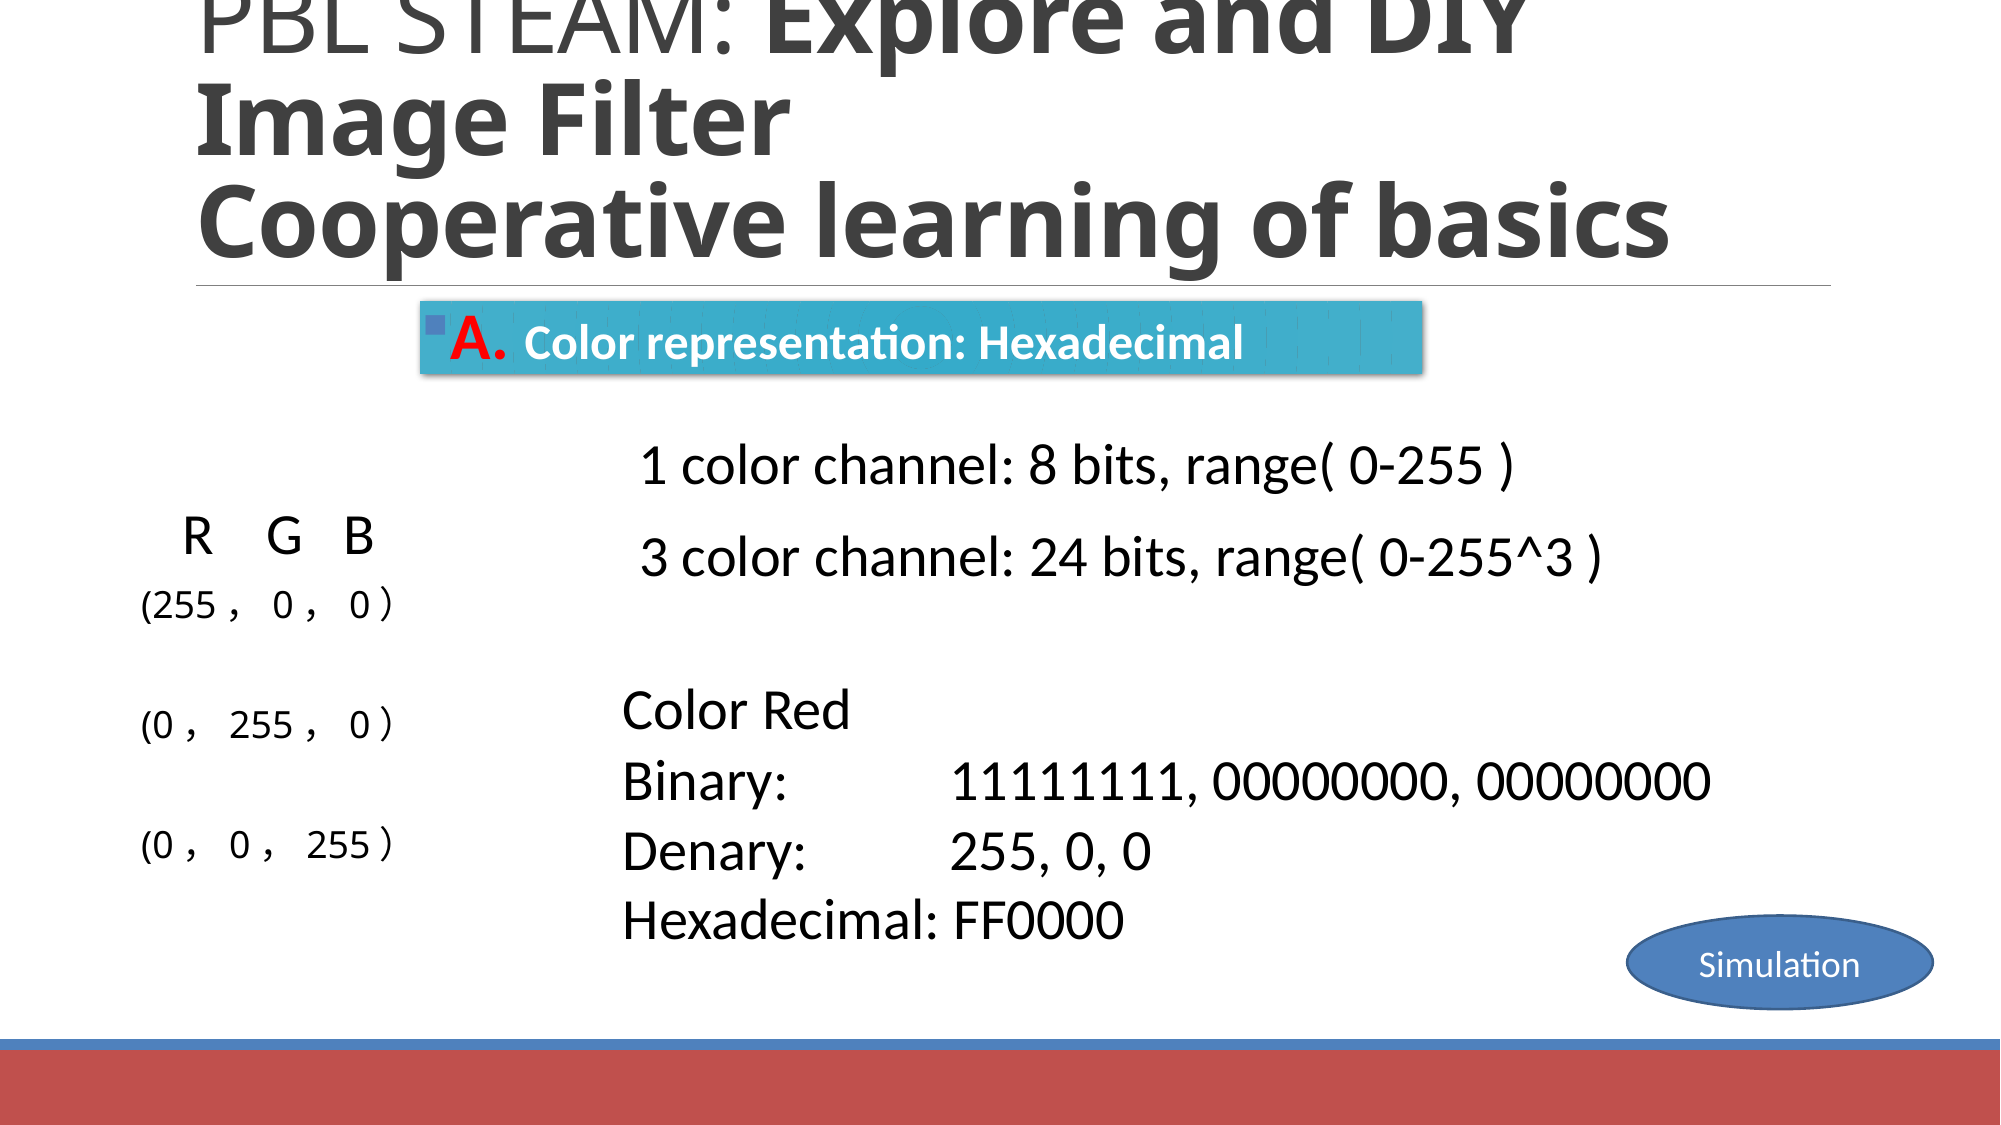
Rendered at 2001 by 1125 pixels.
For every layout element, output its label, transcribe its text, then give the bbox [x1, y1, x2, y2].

text_box R G B [167, 488, 391, 574]
text_box Simulation [1625, 914, 1935, 1011]
text_box Color Red Binary: 11111111, 00000000, 00000000 Denary: 255, 0, 0 Hexadecimal: FF0000 [608, 664, 1728, 959]
title PBL STEAM: Explore and DIY Image Filter Cooperative learning of basics [180, 47, 1830, 285]
text_box A. Color representation: Hexadecimal [420, 301, 1423, 374]
text_box (0，255，0） [126, 693, 432, 754]
text_box 3 color channel: 24 bits, range( 0-255^3 ) [624, 510, 1621, 595]
text_box 1 color channel: 8 bits, range( 0-255 ) [623, 418, 1532, 504]
text_box (0，0，255） [126, 813, 432, 874]
text_box (255，0，0） [126, 574, 432, 634]
